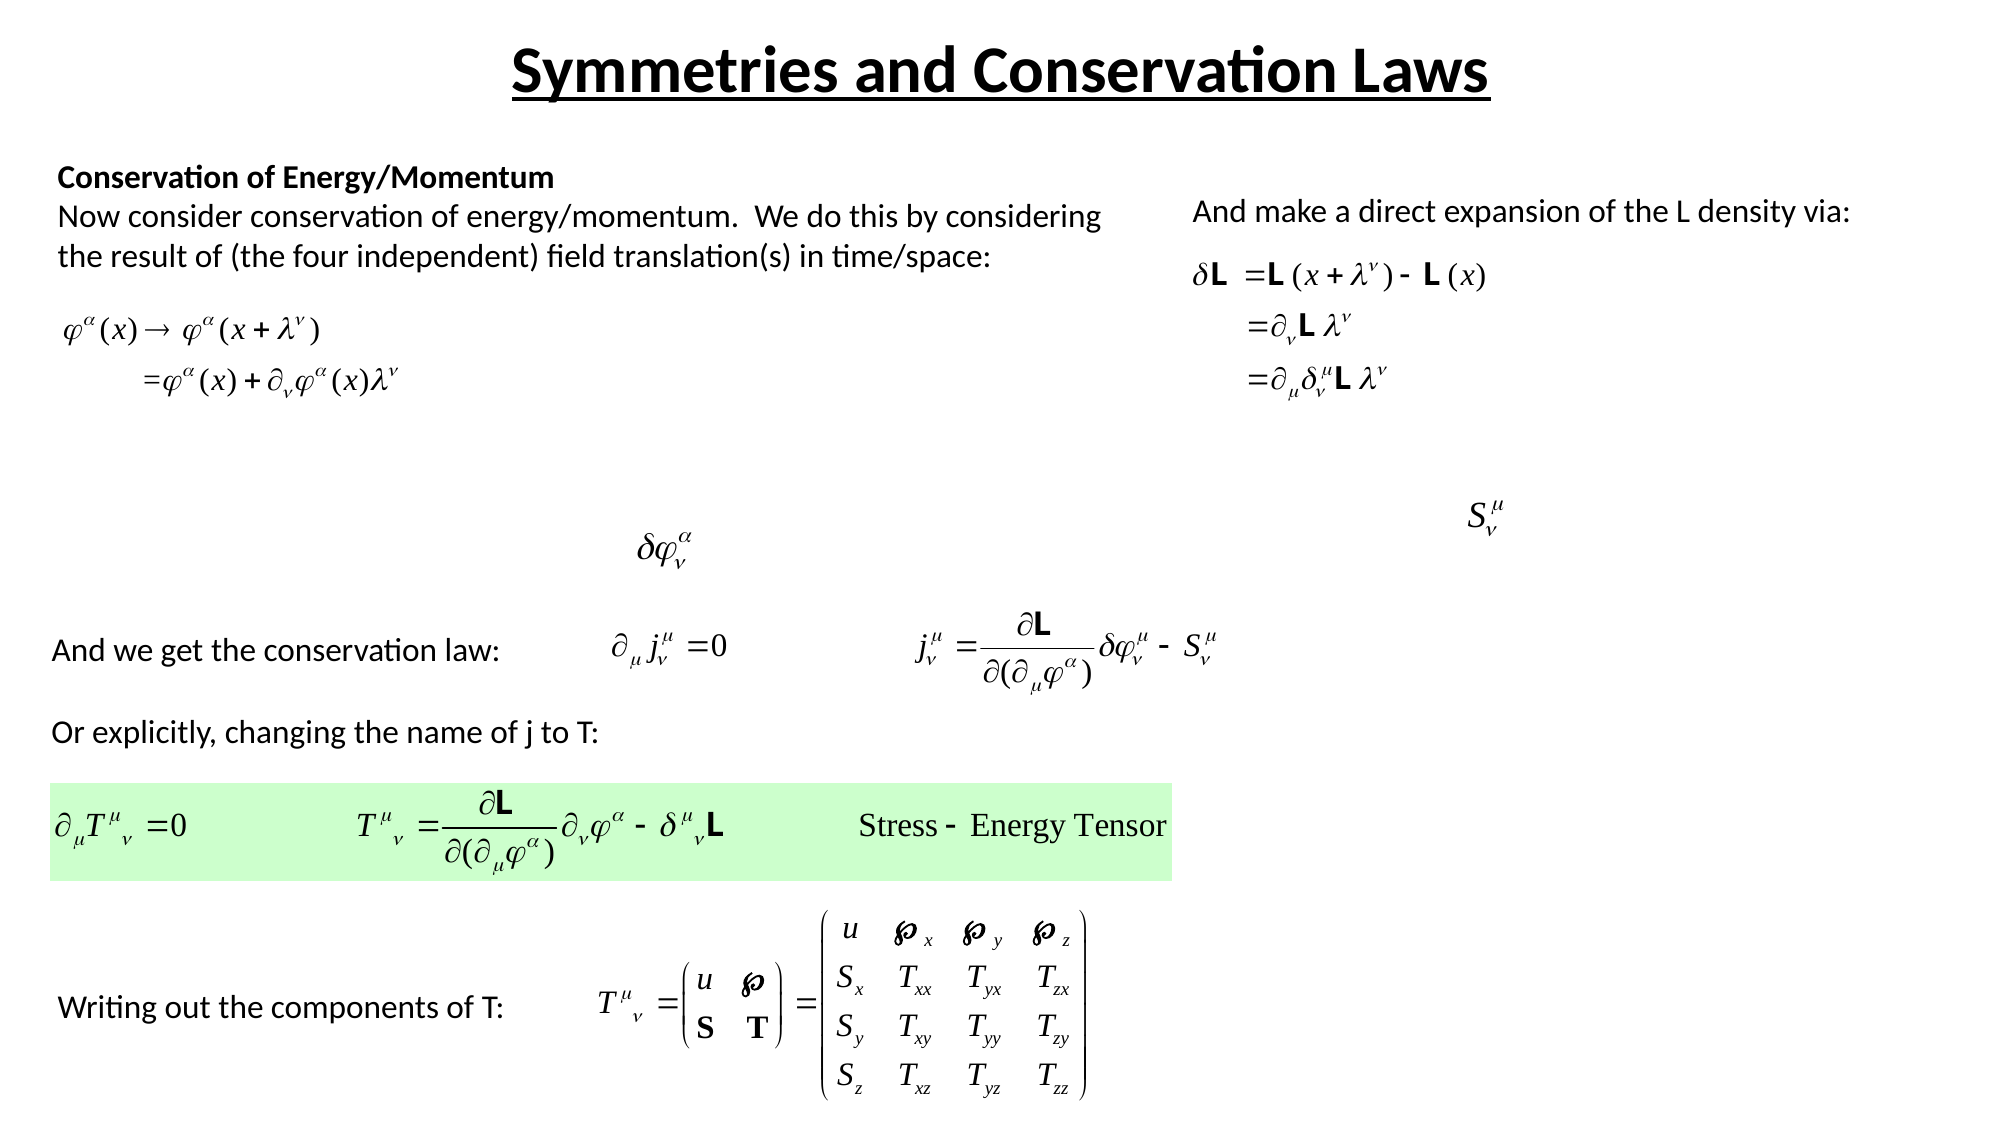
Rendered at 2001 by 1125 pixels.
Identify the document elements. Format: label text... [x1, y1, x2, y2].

text_box And make a direct expansion of the L density via: [1177, 181, 1973, 237]
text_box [1461, 487, 1511, 546]
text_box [606, 604, 1223, 701]
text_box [631, 519, 700, 579]
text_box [59, 305, 405, 406]
text_box Symmetries and Conservation Laws [497, 18, 1697, 114]
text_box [49, 782, 1173, 882]
text_box Or explicitly, changing the name of j to T: [36, 702, 654, 758]
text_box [1187, 249, 1493, 409]
text_box Writing out the components of T: [42, 977, 547, 1033]
text_box Conservation of Energy/Momentum Now consider conservation of energy/momentum. We do this by considering the result of (the four independent) field translation(s) in time/space: [42, 147, 1134, 282]
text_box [593, 904, 1097, 1107]
text_box And we get the conservation law: [36, 620, 591, 676]
